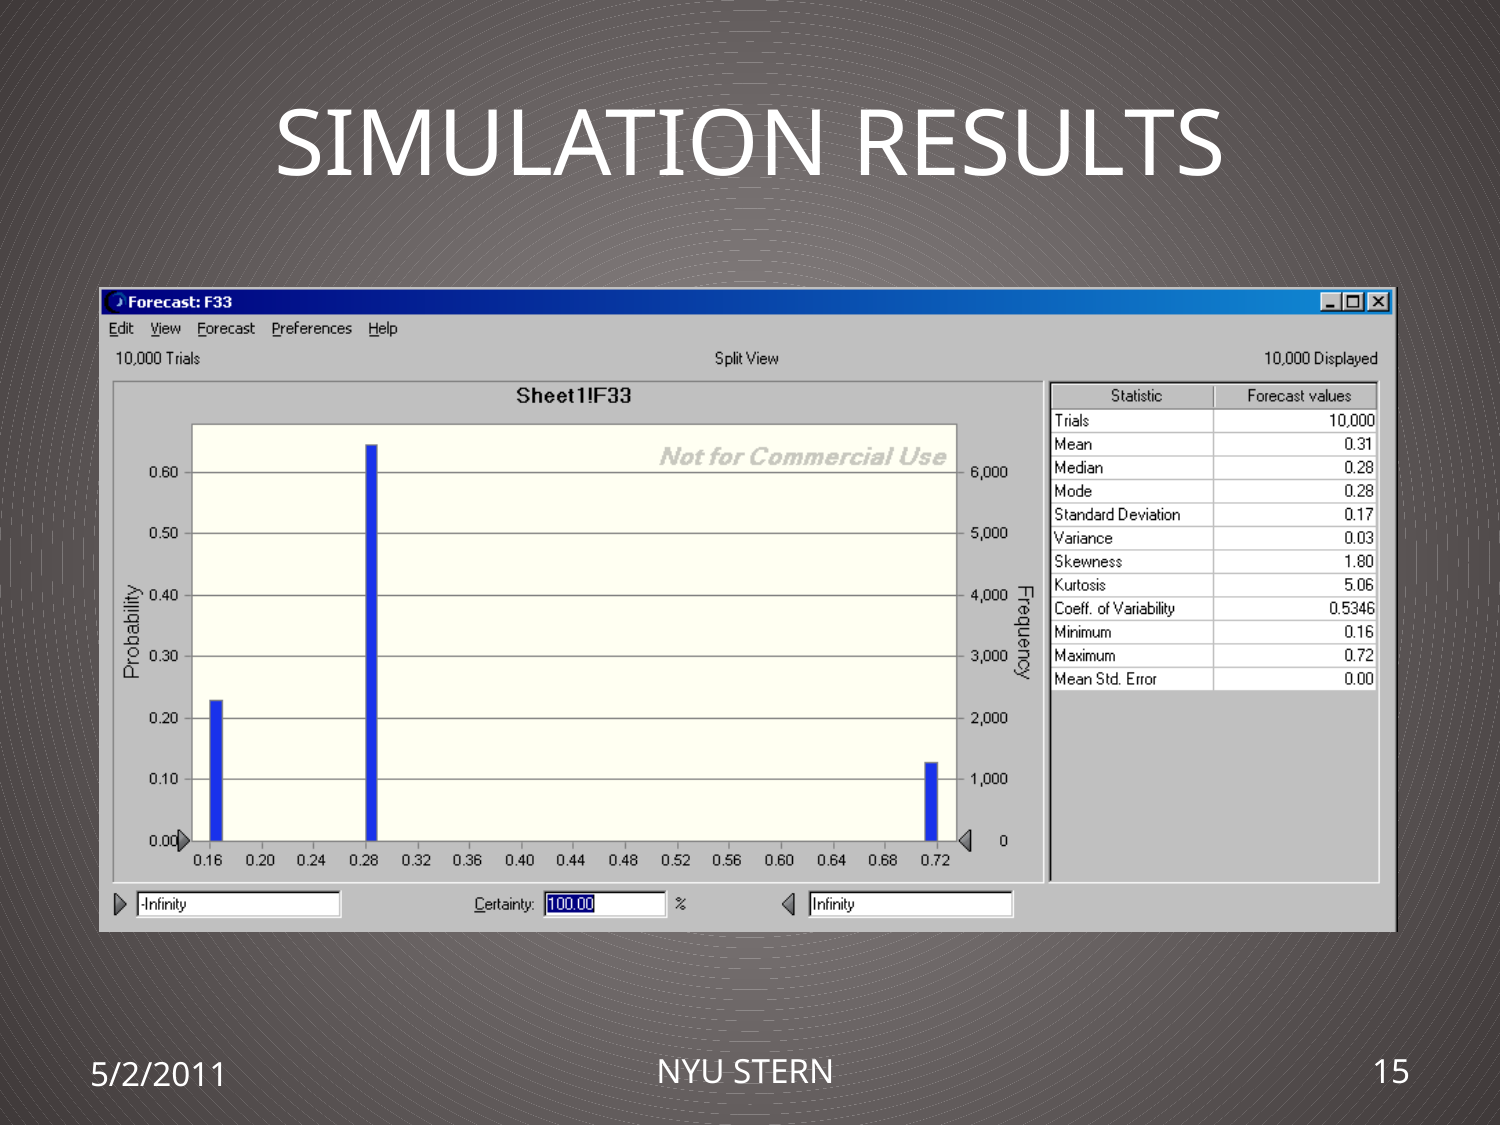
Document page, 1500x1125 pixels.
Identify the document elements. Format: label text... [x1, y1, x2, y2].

picture [99, 287, 1398, 932]
footer NYU STERN [512, 1042, 988, 1103]
title SIMULATION RESULTS [75, 45, 1425, 233]
slide_number 15 [1074, 1042, 1425, 1103]
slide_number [75, 1042, 425, 1103]
